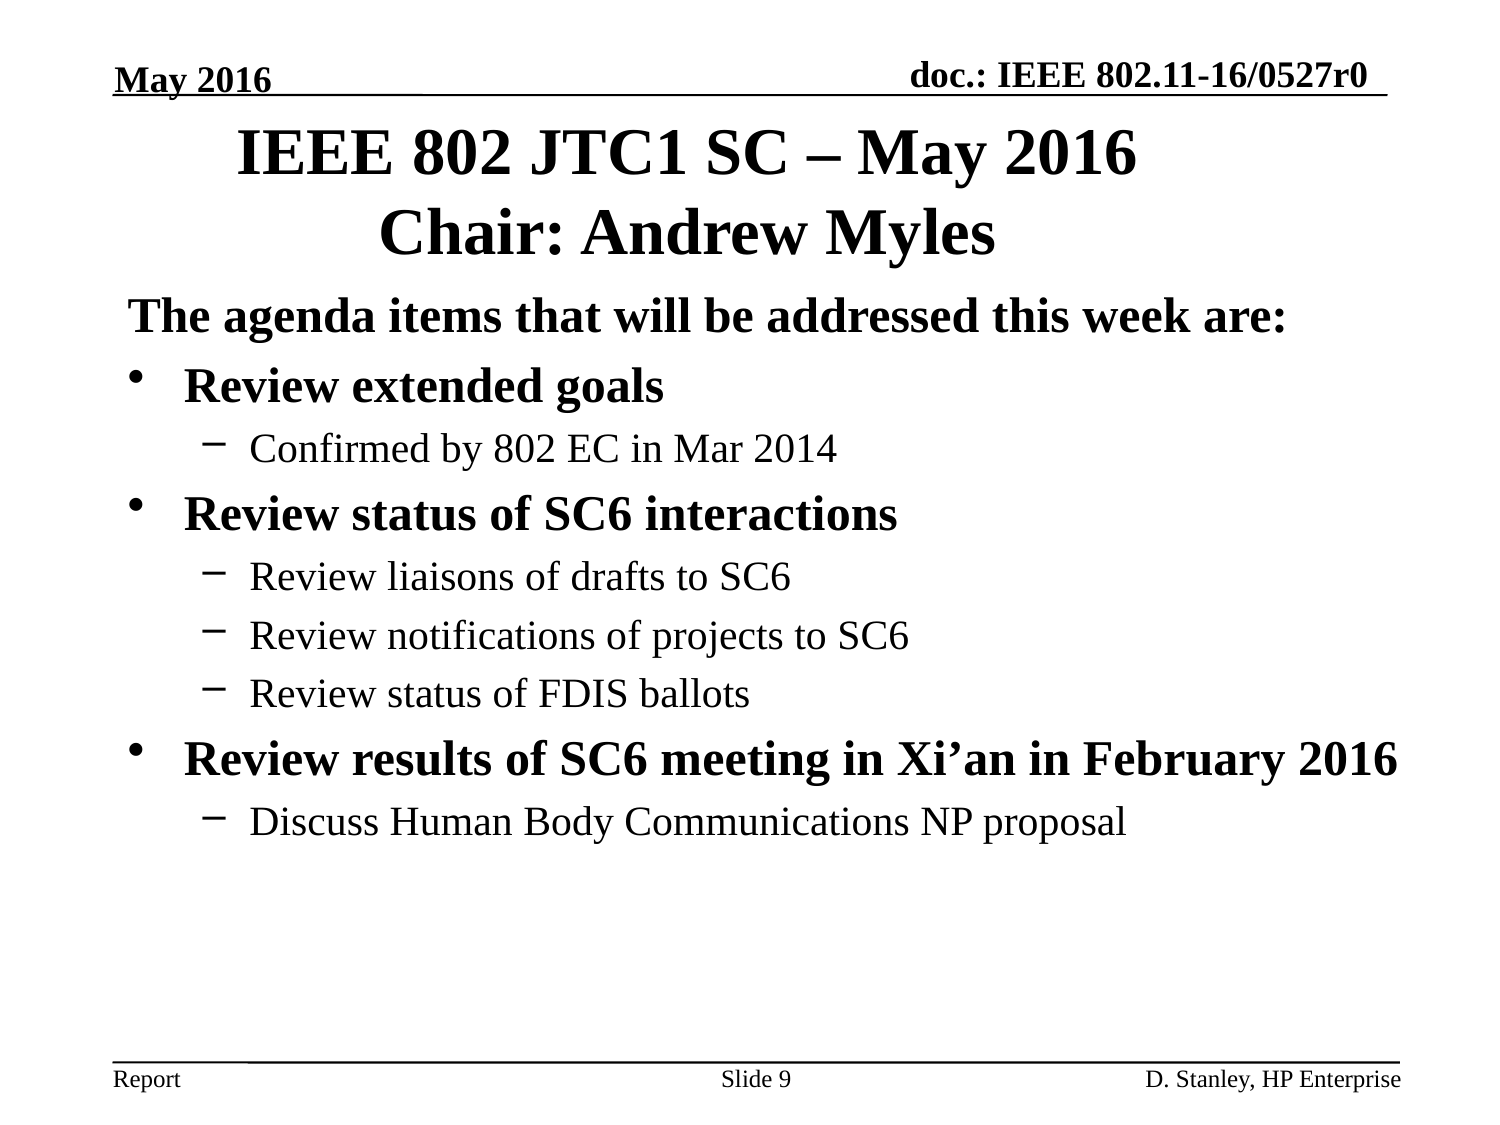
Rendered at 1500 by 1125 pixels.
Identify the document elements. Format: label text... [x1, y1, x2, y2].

title IEEE 802 JTC1 SC – May 2016 Chair: Andrew Myles [50, 99, 1325, 275]
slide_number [114, 54, 274, 99]
footer D. Stanley, HP Enterprise [1034, 1063, 1402, 1093]
slide_number Slide 9 [720, 1063, 792, 1093]
list The agenda items that will be addressed this week are: Review extended goals Confirmed by 802 EC in Mar 2014 Review status of SC6 interactions Review liaisons of drafts to SC6 Review notifications of projects to SC6 Review status of FDIS ballots Review results of SC6 meeting in Xi’an in February 2016 Discuss Human Body Communications NP proposal [112, 275, 1463, 1063]
